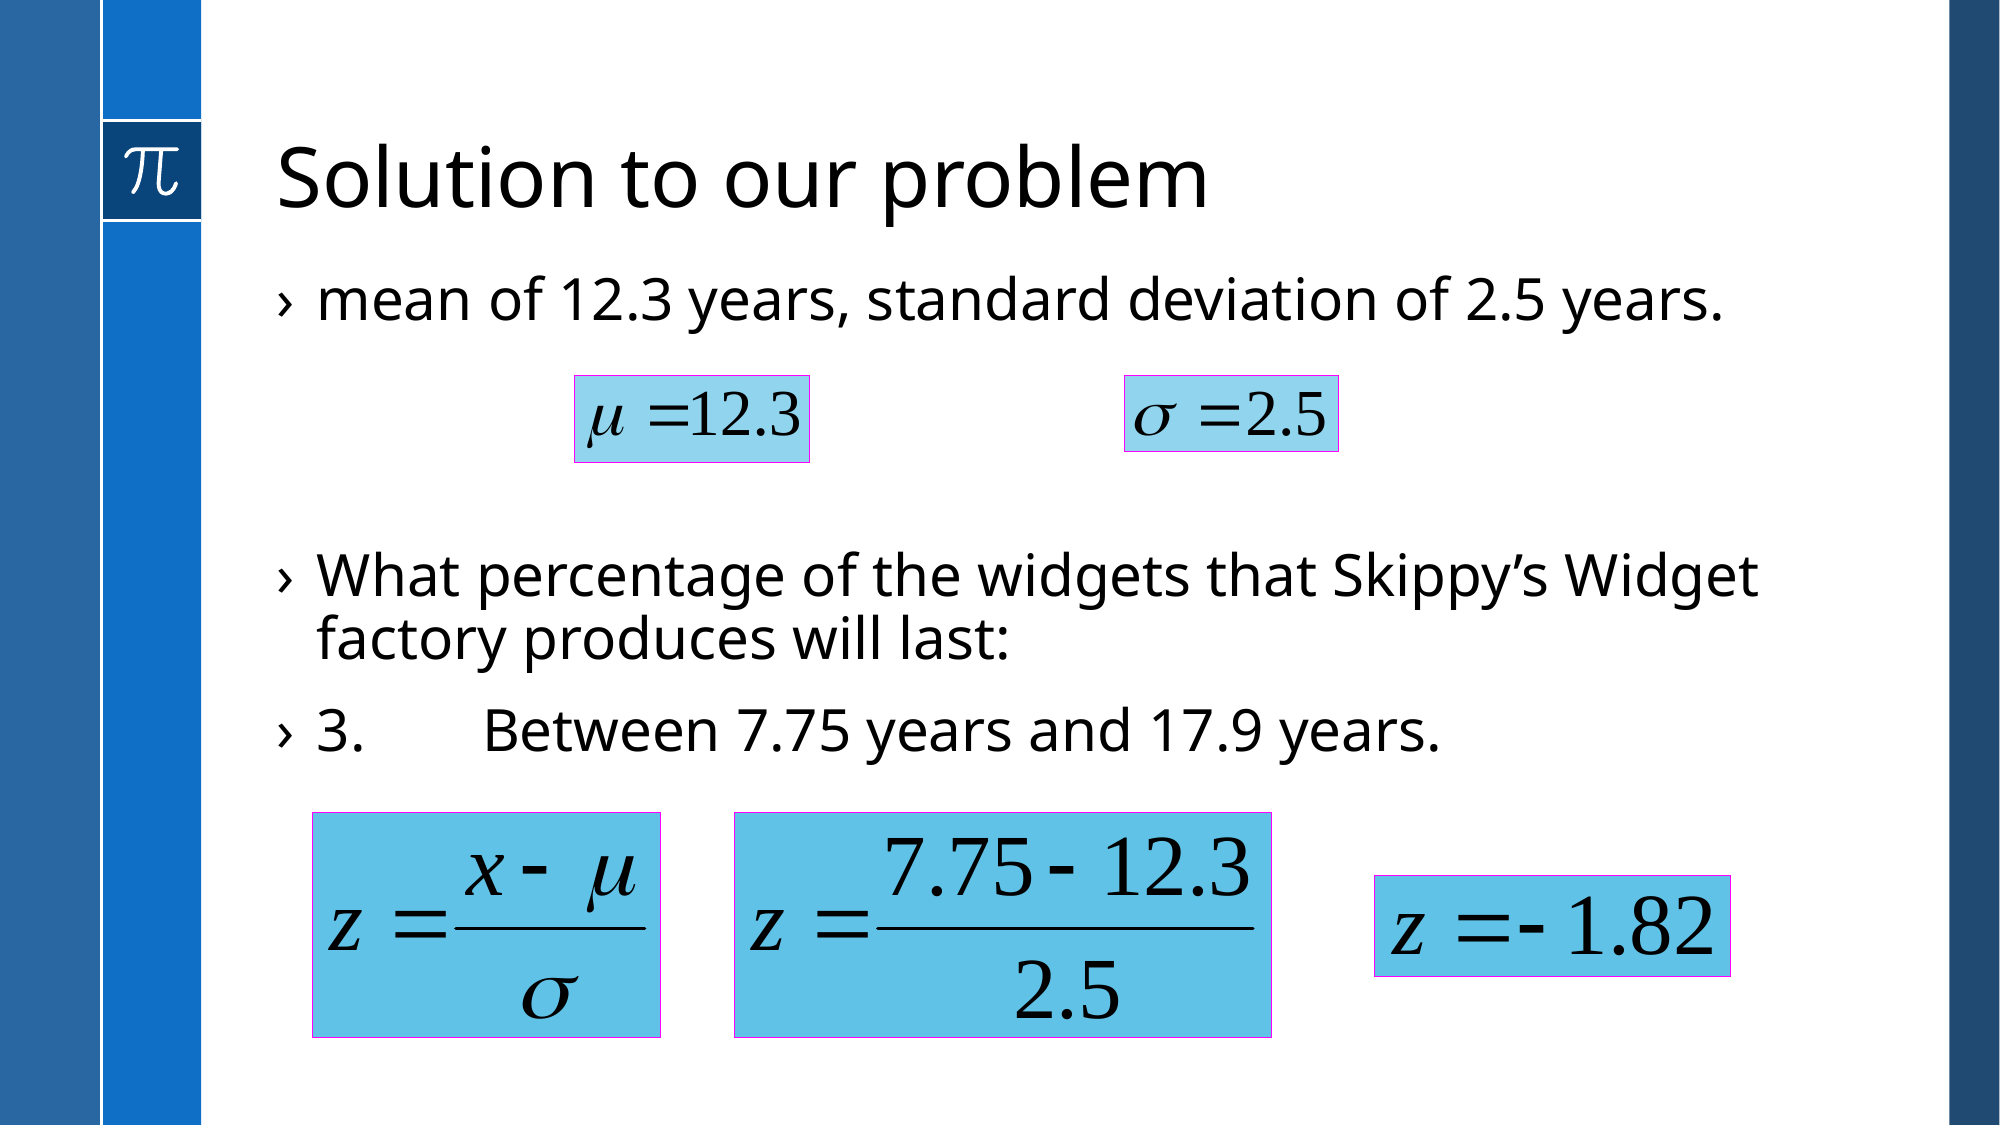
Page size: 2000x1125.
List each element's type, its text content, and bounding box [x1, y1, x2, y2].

list mean of 12.3 years, standard deviation of 2.5 years. What percentage of the widgets that Skippy’s Widget factory produces will last: 3. Between 7.75 years and 17.9 years. [261, 262, 1867, 1013]
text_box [734, 812, 1272, 1038]
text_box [312, 812, 661, 1038]
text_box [574, 374, 810, 463]
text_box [1124, 374, 1338, 452]
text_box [1374, 874, 1731, 977]
title Solution to our problem [261, 29, 1867, 233]
